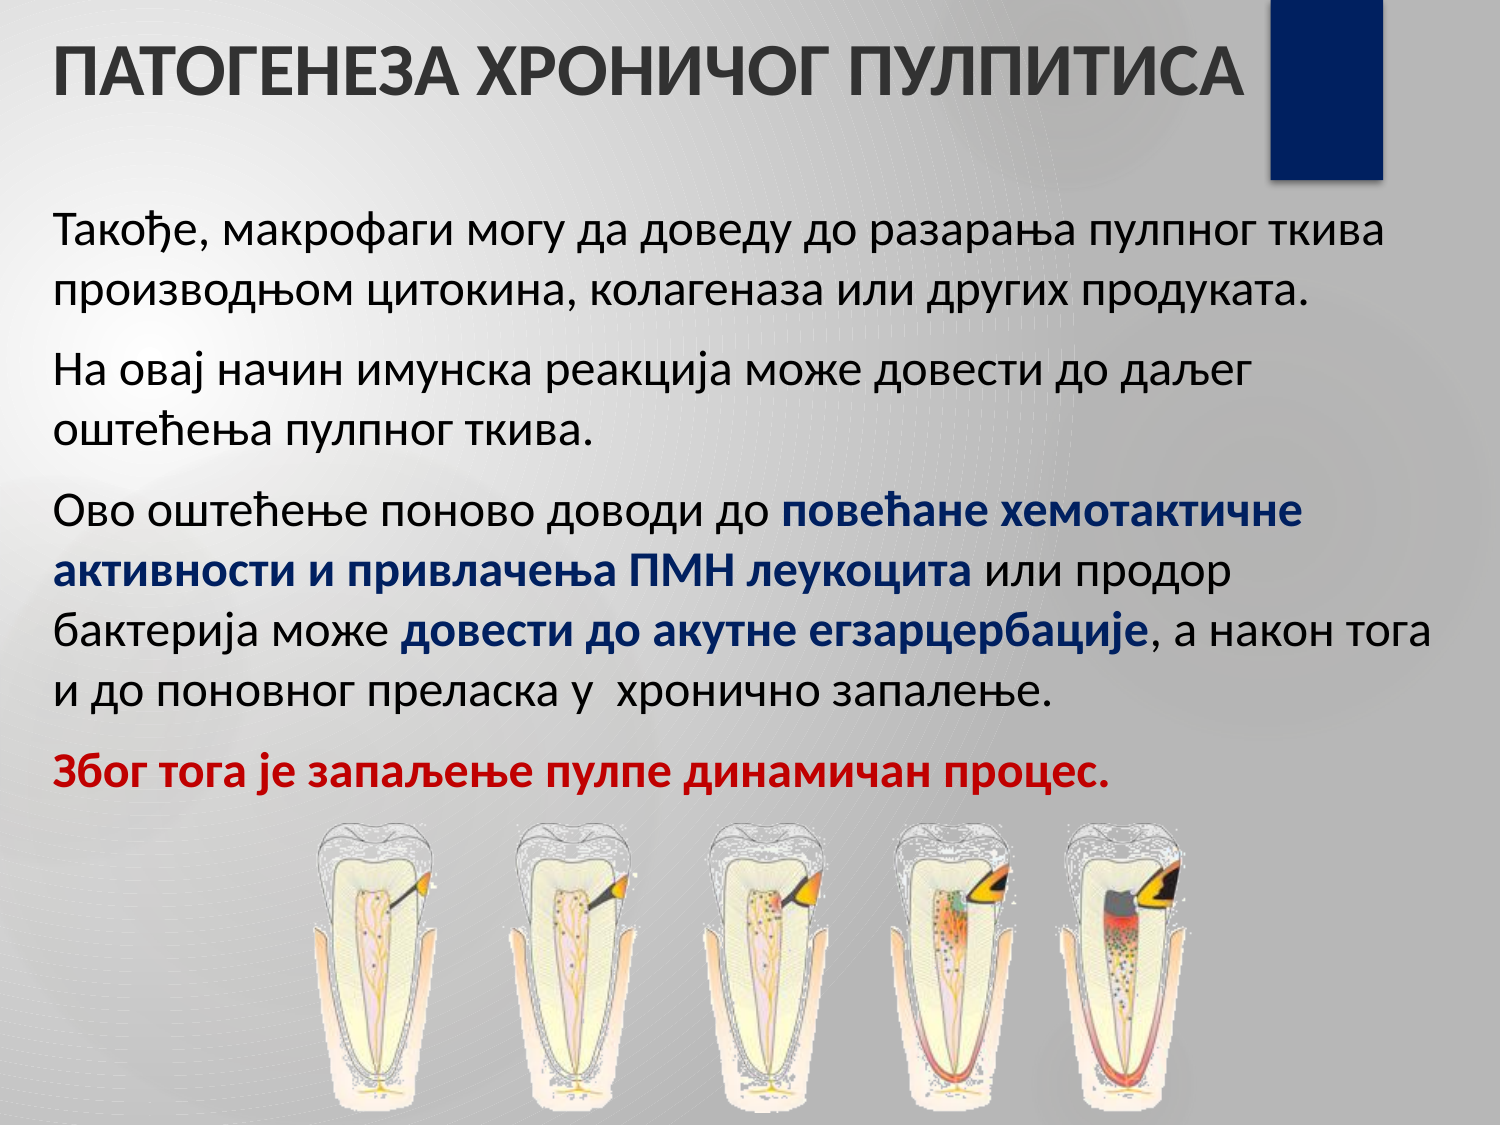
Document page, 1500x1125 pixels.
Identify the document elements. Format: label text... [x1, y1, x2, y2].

list Такође, макрофаги могу да доведу до разарања пулпног ткива производњом цитокина, колагеназа или других продуката. На овај начин имунска реакција може довести до даљег оштећења пулпног ткива. Ово оштећење поново доводи до повећане хемотактичне активности и привлачења ПМН леукоцита или продор бактерија може довести до акутне егзарцербације, а након тога и до поновног преласка у хронично запалење. Због тога је запаљење пулпе динамичан процес. [37, 187, 1450, 1075]
picture [290, 823, 1198, 1113]
title ПАТОГЕНЕЗА ХРОНИЧОГ ПУЛПИТИСА [37, 12, 1263, 187]
